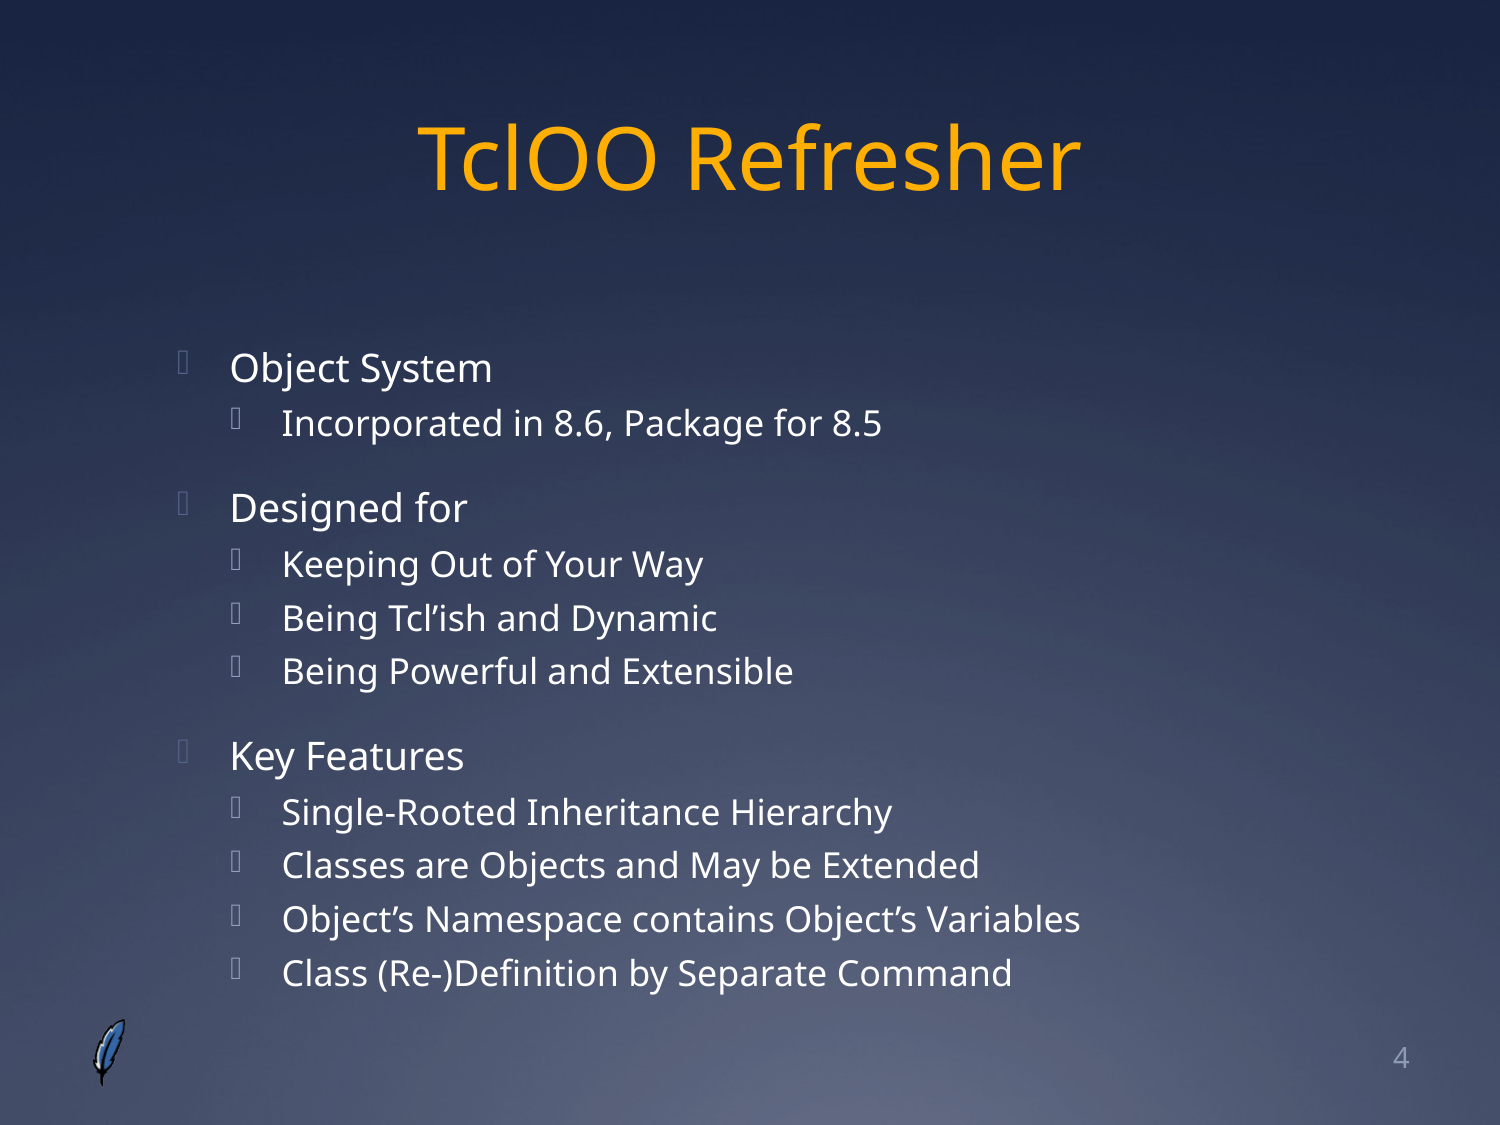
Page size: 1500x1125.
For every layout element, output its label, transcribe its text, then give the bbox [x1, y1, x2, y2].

picture [75, 1019, 143, 1088]
title TclOO Refresher [100, 95, 1400, 225]
slide_number 4 [1325, 1029, 1425, 1090]
list Object System Incorporated in 8.6, Package for 8.5 Designed for Keeping Out of Your Way Being Tcl’ish and Dynamic Being Powerful and Extensible Key Features Single-Rooted Inheritance Hierarchy Classes are Objects and May be Extended Object’s Namespace contains Object’s Variables Class (Re-)Definition by Separate Command [162, 335, 1338, 1005]
